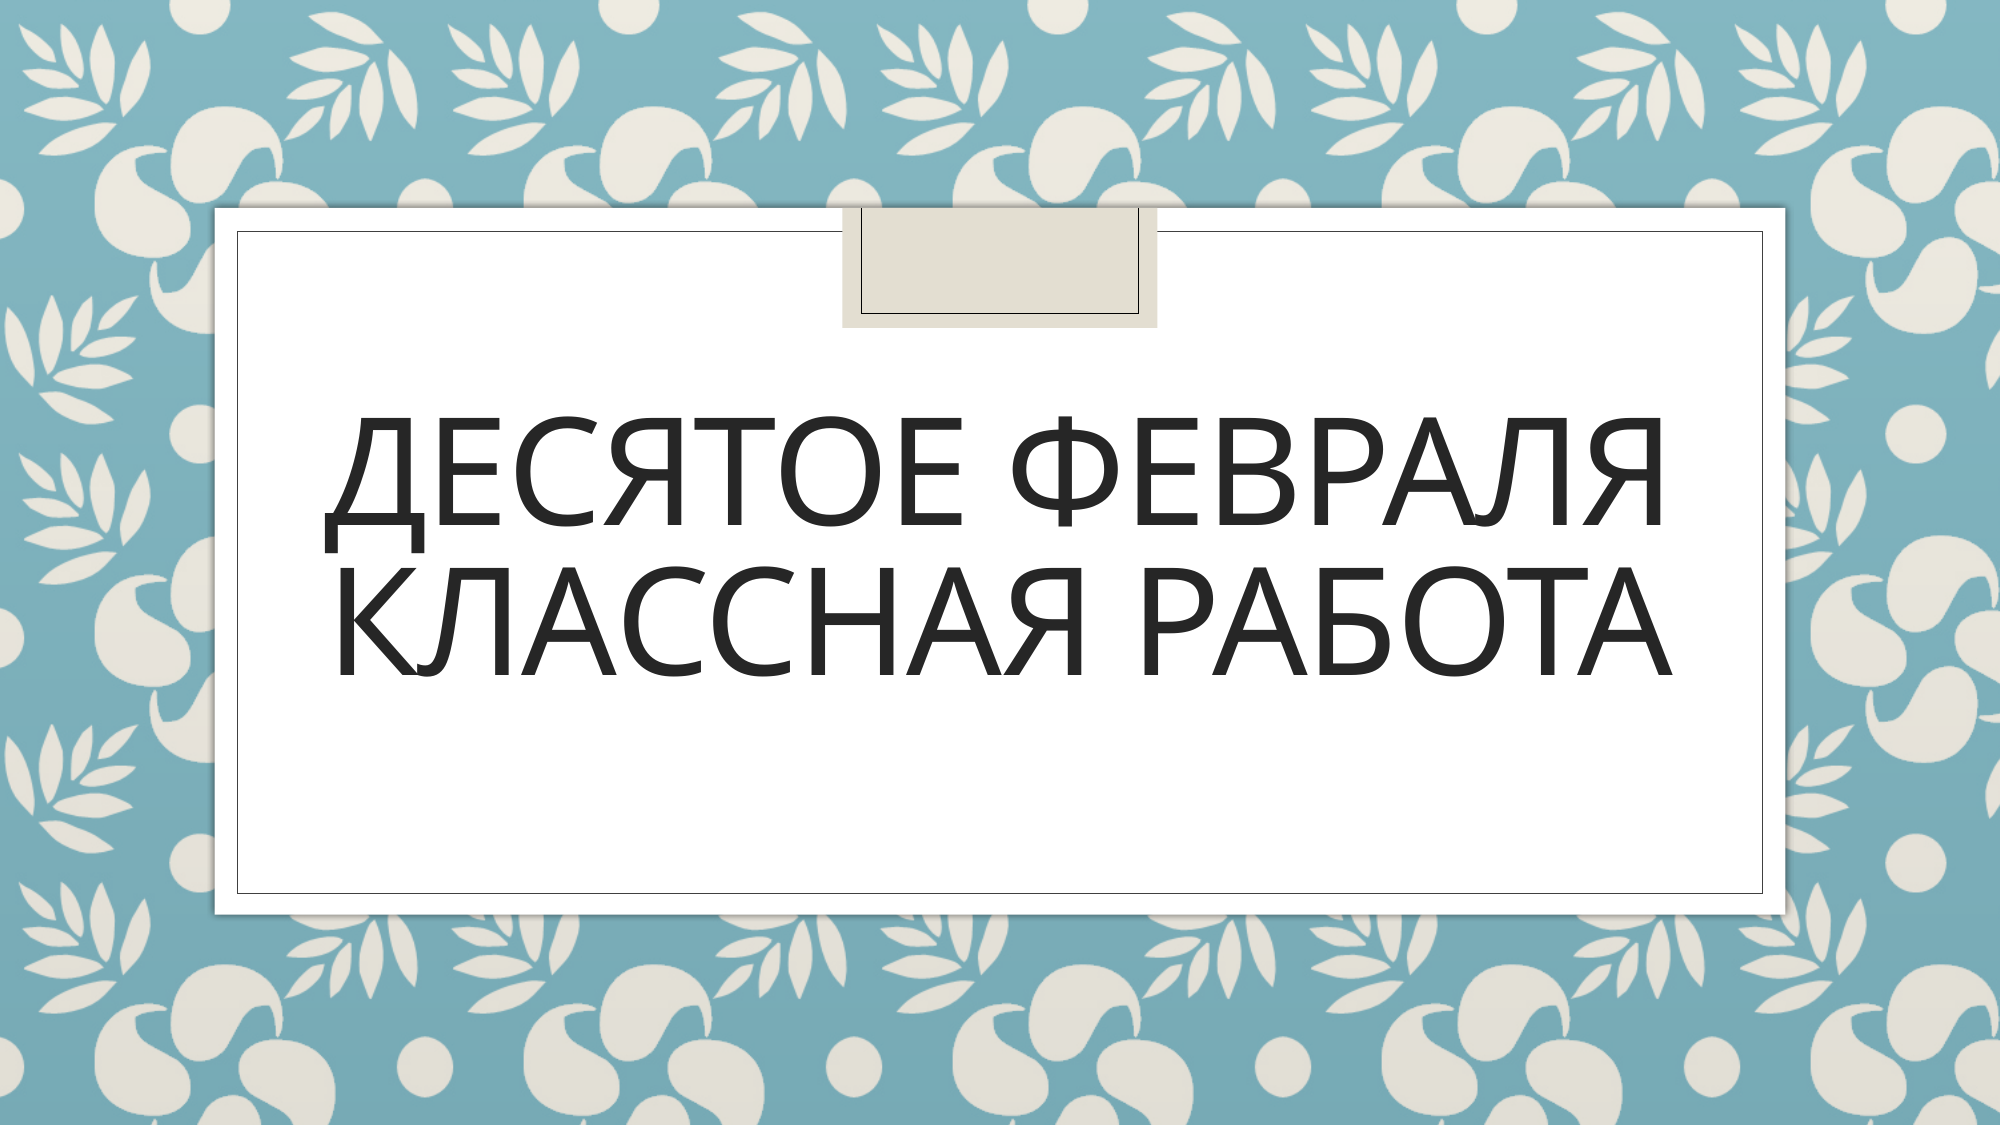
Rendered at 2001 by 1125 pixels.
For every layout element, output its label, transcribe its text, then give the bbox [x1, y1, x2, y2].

title Десятое февраля Классная работа [256, 343, 1744, 769]
